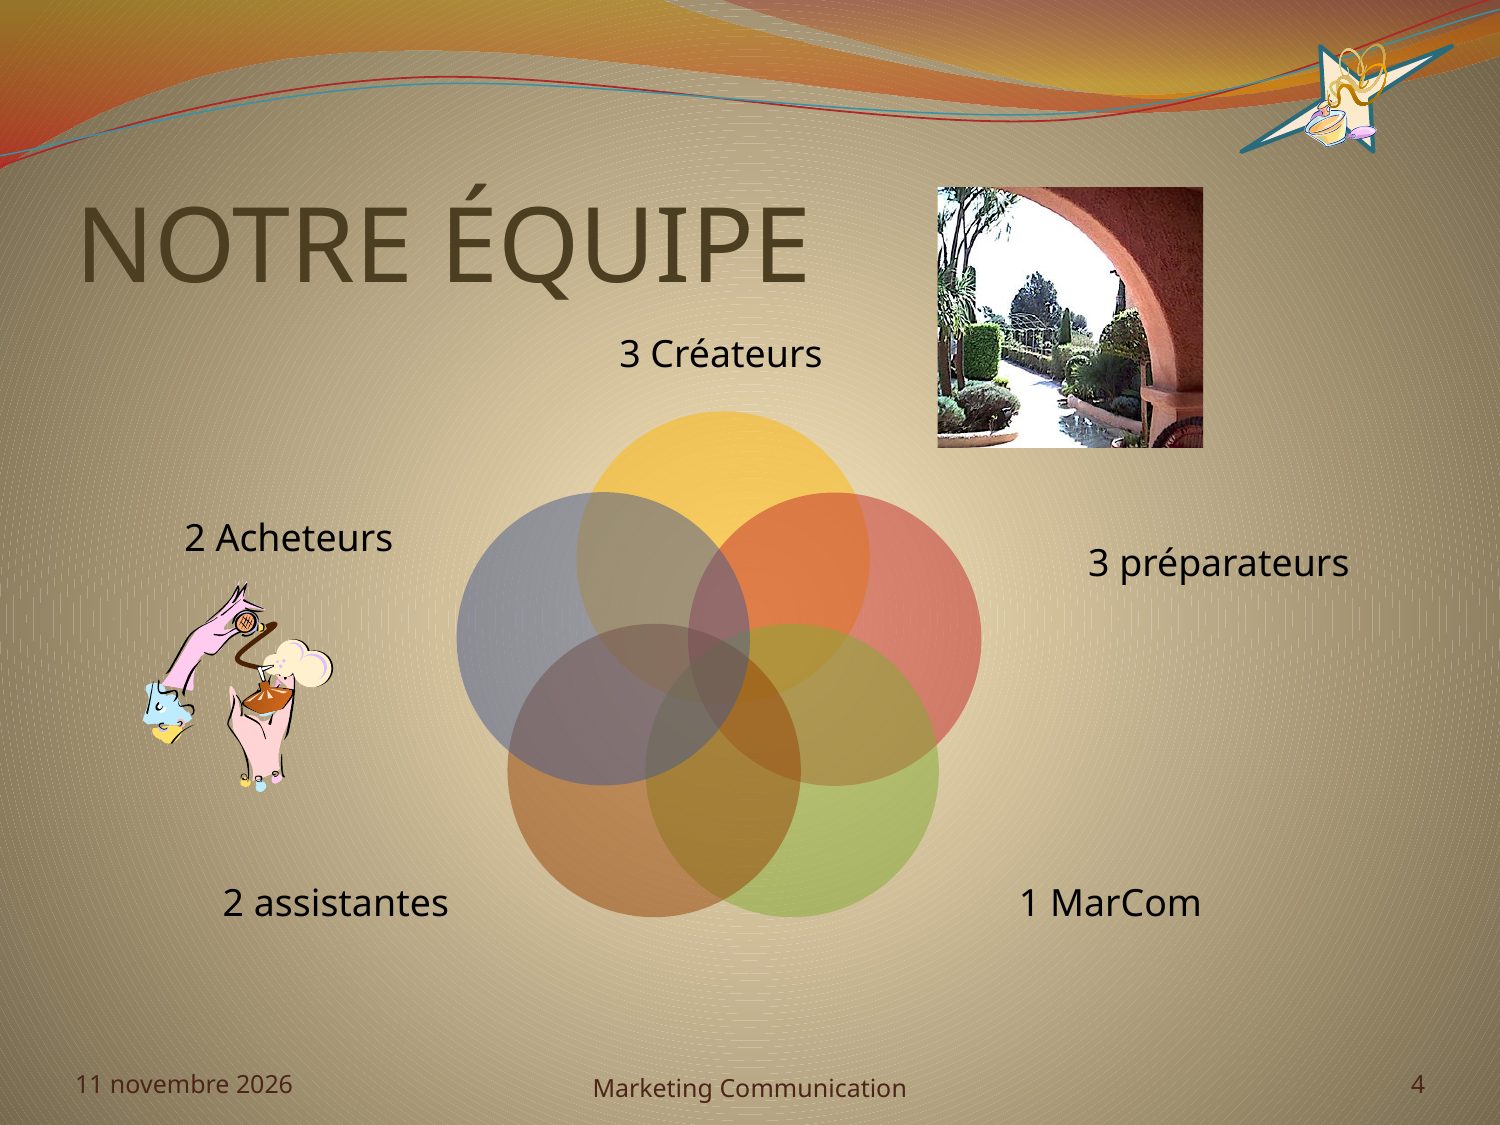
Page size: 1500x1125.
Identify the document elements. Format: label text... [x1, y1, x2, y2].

picture [937, 187, 1204, 449]
slide_number mars 11 [75, 1050, 425, 1103]
title Notre équipe [75, 115, 1425, 198]
footer Marketing Communication [474, 1051, 1025, 1103]
slide_number 4 [1299, 1051, 1425, 1103]
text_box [142, 595, 339, 792]
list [74, 198, 1454, 1038]
